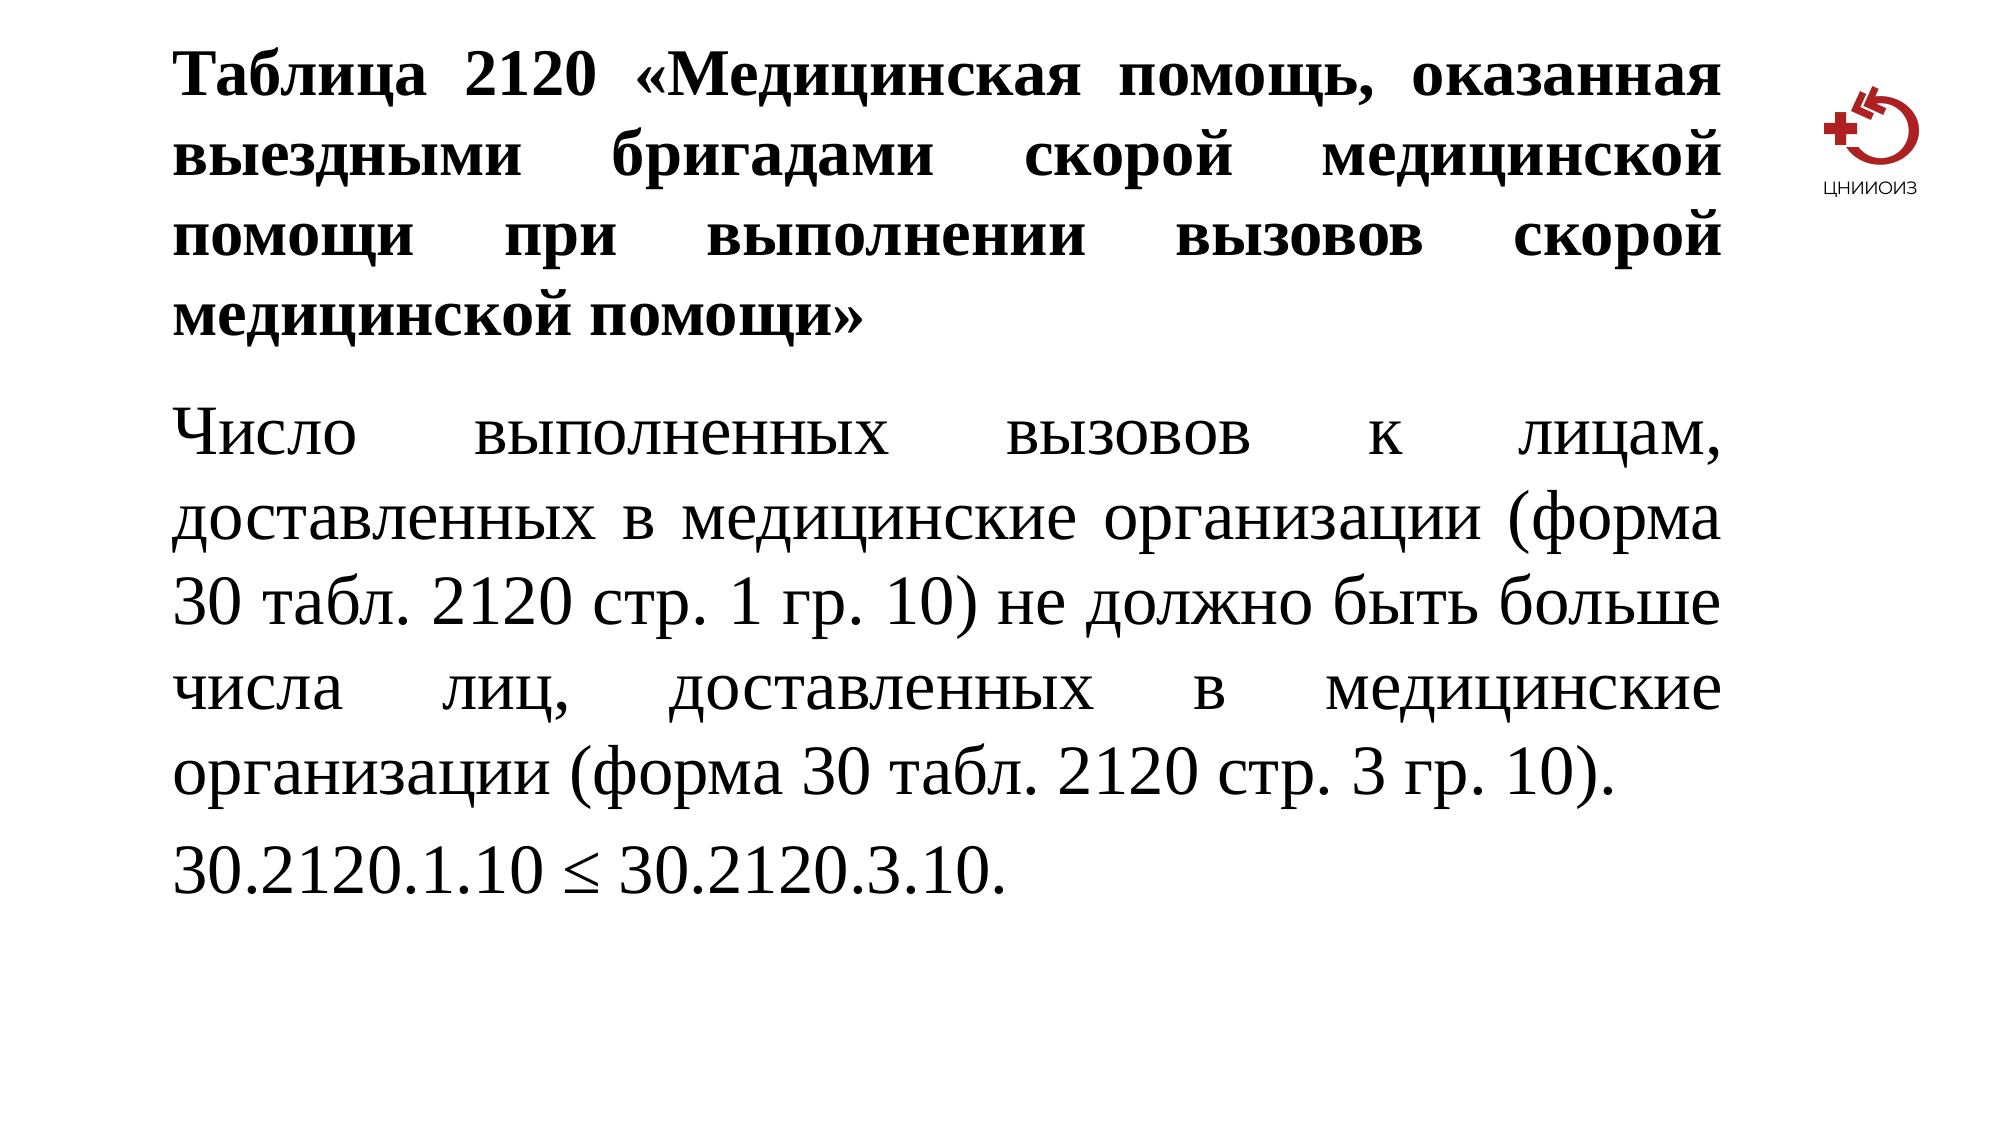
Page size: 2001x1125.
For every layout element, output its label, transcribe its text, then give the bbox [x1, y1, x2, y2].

picture [1824, 86, 1919, 197]
title Таблица 2120 «Медицинская помощь, оказанная выездными бригадами скорой медицинской помощи при выполнении вызовов скорой медицинской помощи» [157, 65, 1740, 312]
list Число выполненных вызовов к лицам, доставленных в медицинские организации (форма 30 табл. 2120 стр. 1 гр. 10) не должно быть больше числа лиц, доставленных в медицинские организации (форма 30 табл. 2120 стр. 3 гр. 10). 30.2120.1.10 ≤ 30.2120.3.10. [157, 376, 1740, 1086]
